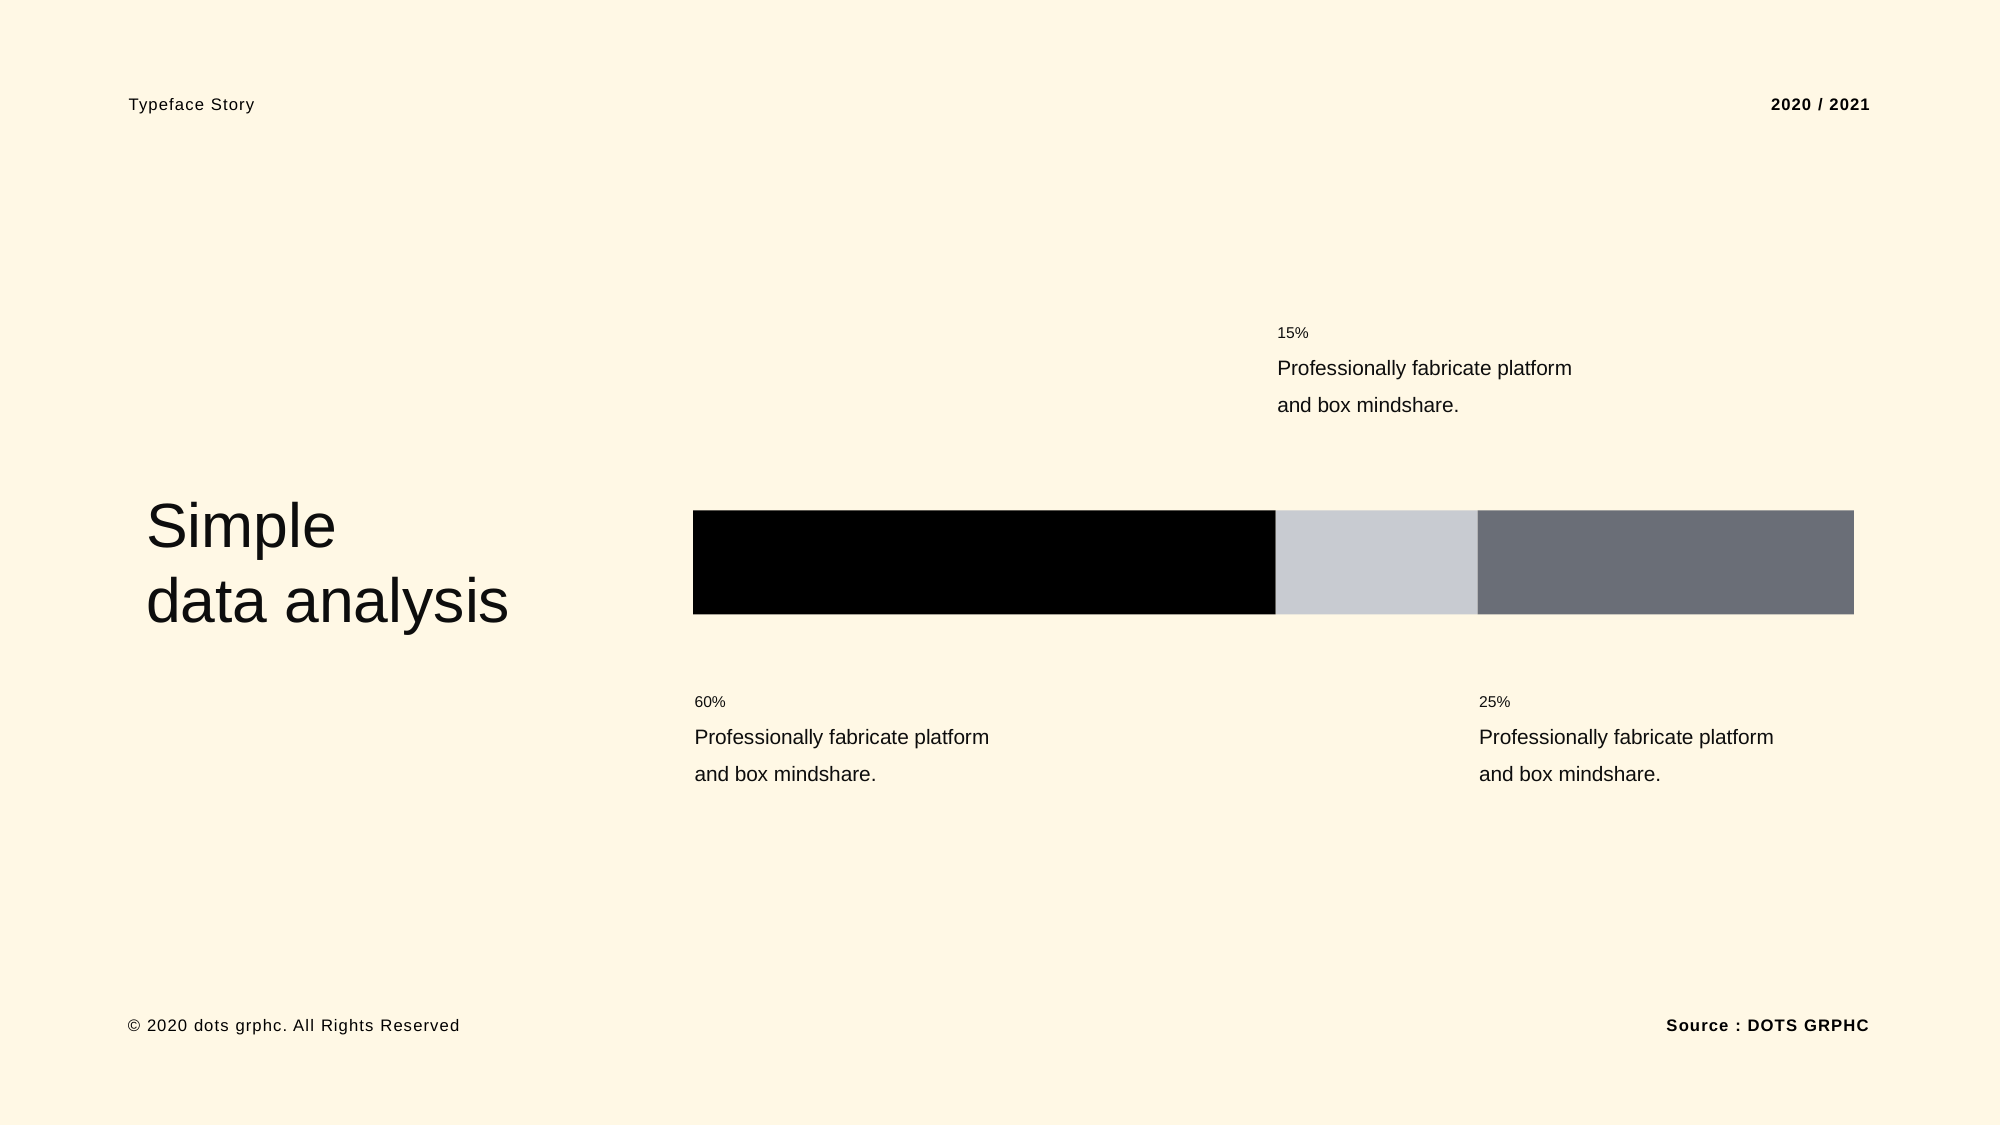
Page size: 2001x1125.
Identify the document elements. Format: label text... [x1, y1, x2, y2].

text_box [1275, 510, 1477, 615]
text_box Source : DOTS GRPHC [1538, 1007, 1884, 1042]
text_box [693, 510, 1275, 615]
text_box [1477, 510, 1854, 615]
text_box © 2020 dots grphc. All Rights Reserved [113, 1007, 490, 1043]
text_box Typeface Story [72, 86, 311, 122]
text_box 15% Professionally fabricate platform and box mindshare. [1277, 313, 1573, 417]
text_box 25% Professionally fabricate platform and box mindshare. [1479, 682, 1775, 786]
text_box Simple data analysis [146, 485, 511, 636]
text_box 2020 / 2021 [1688, 86, 1885, 122]
text_box 60% Professionally fabricate platform and box mindshare. [694, 682, 990, 786]
